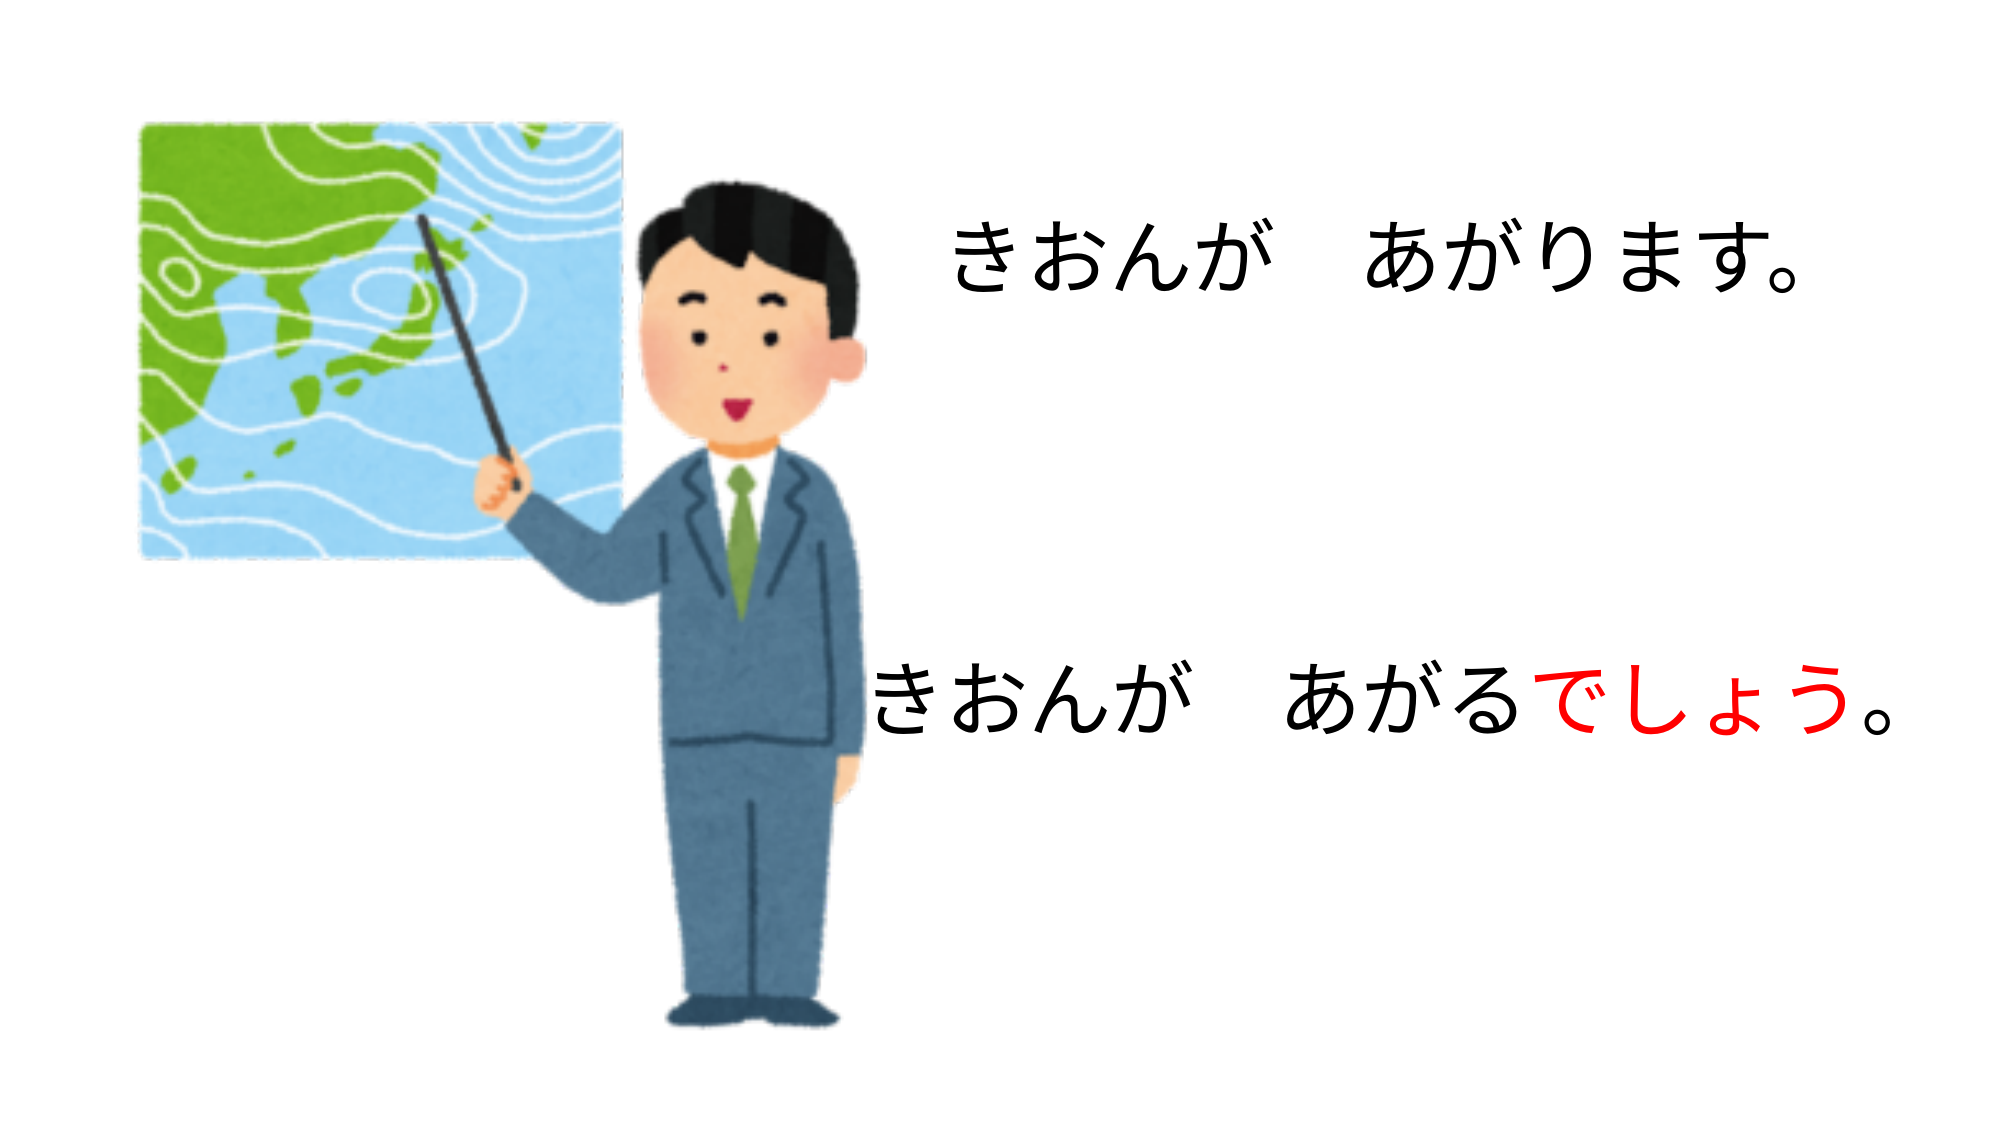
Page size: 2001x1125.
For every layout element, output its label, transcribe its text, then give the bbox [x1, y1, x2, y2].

text_box きおんが あがります。 [943, 197, 1865, 313]
picture [110, 104, 943, 1057]
text_box きおんが あがるでしょう。 [943, 639, 1958, 755]
